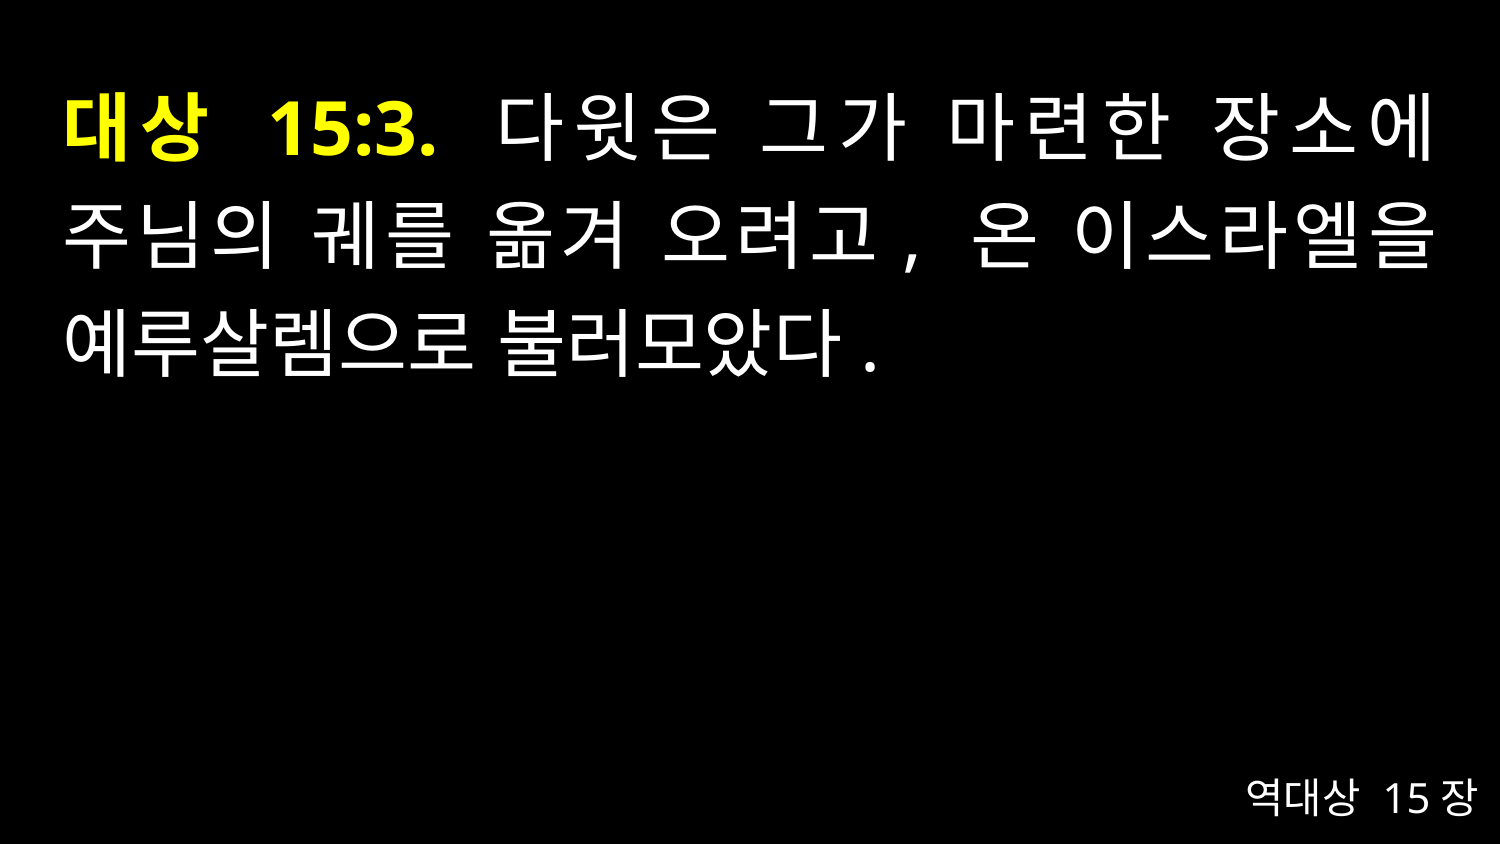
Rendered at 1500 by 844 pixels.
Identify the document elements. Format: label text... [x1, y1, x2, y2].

title 대상 15:3. 다윗은 그가 마련한 장소에 주님의 궤를 옮겨 오려고, 온 이스라엘을 예루살렘으로 불러모았다. [0, 0, 1500, 844]
subtitle 역대상 15장 [916, 770, 1500, 844]
